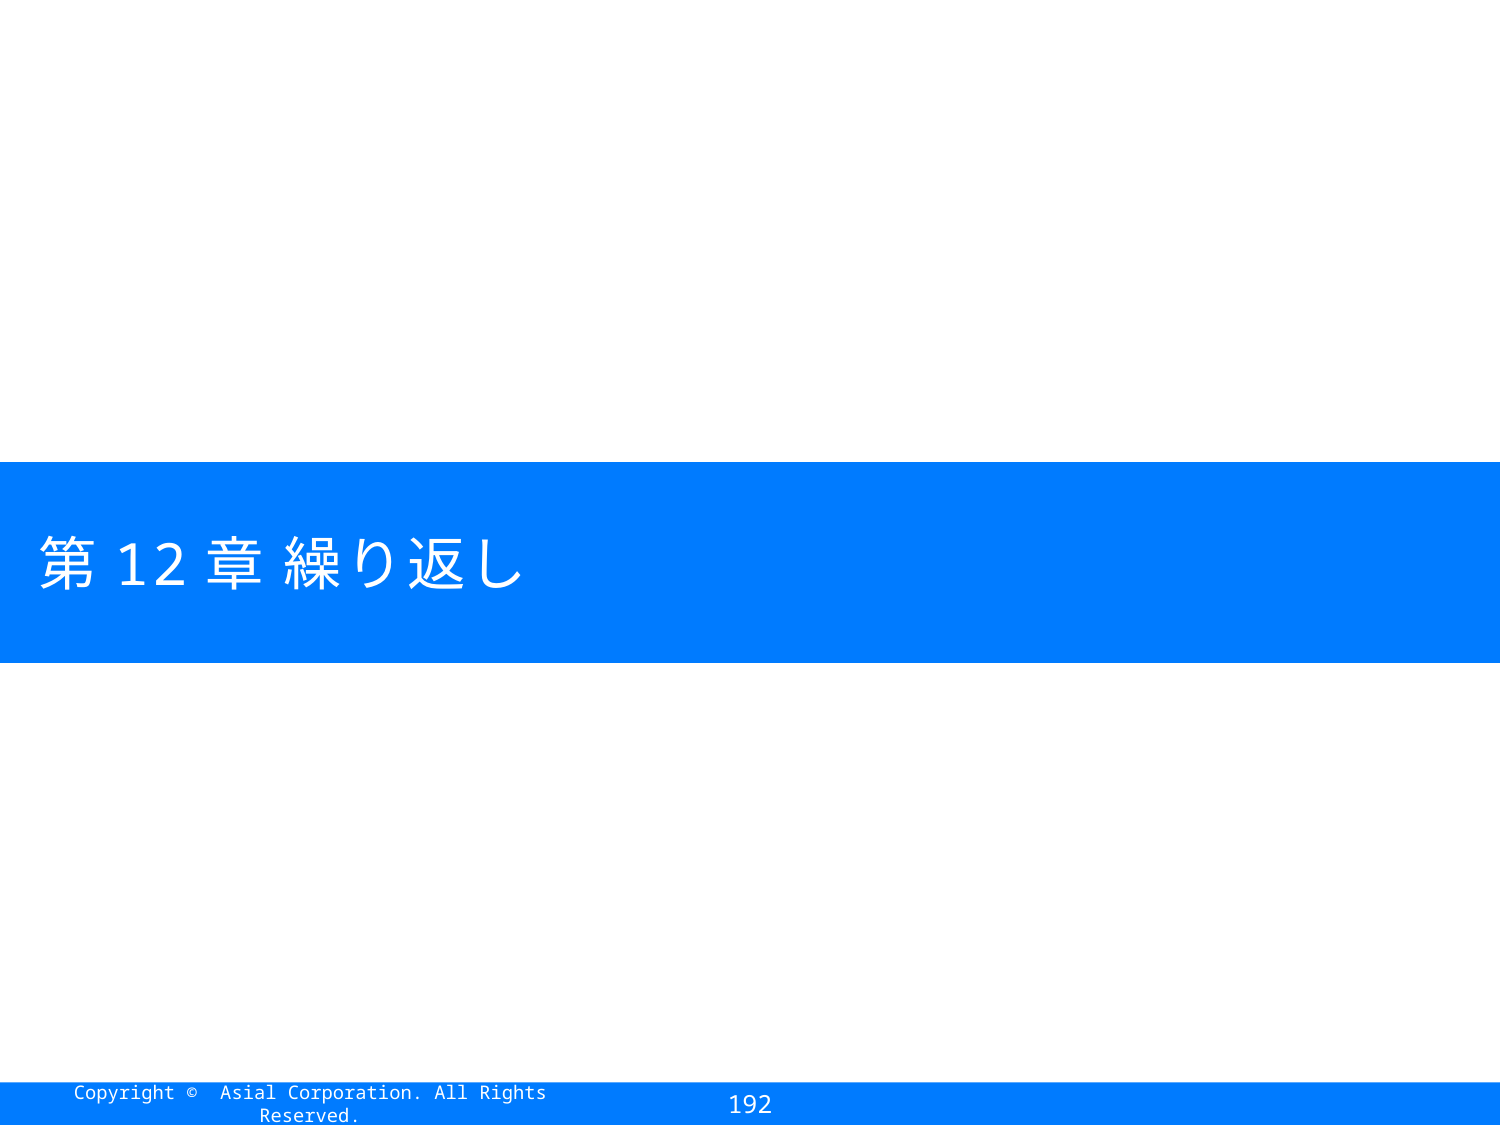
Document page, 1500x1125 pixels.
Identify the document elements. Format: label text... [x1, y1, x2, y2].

slide_number 192 [581, 1075, 919, 1125]
title 第12章 繰り返し [23, 462, 1500, 663]
